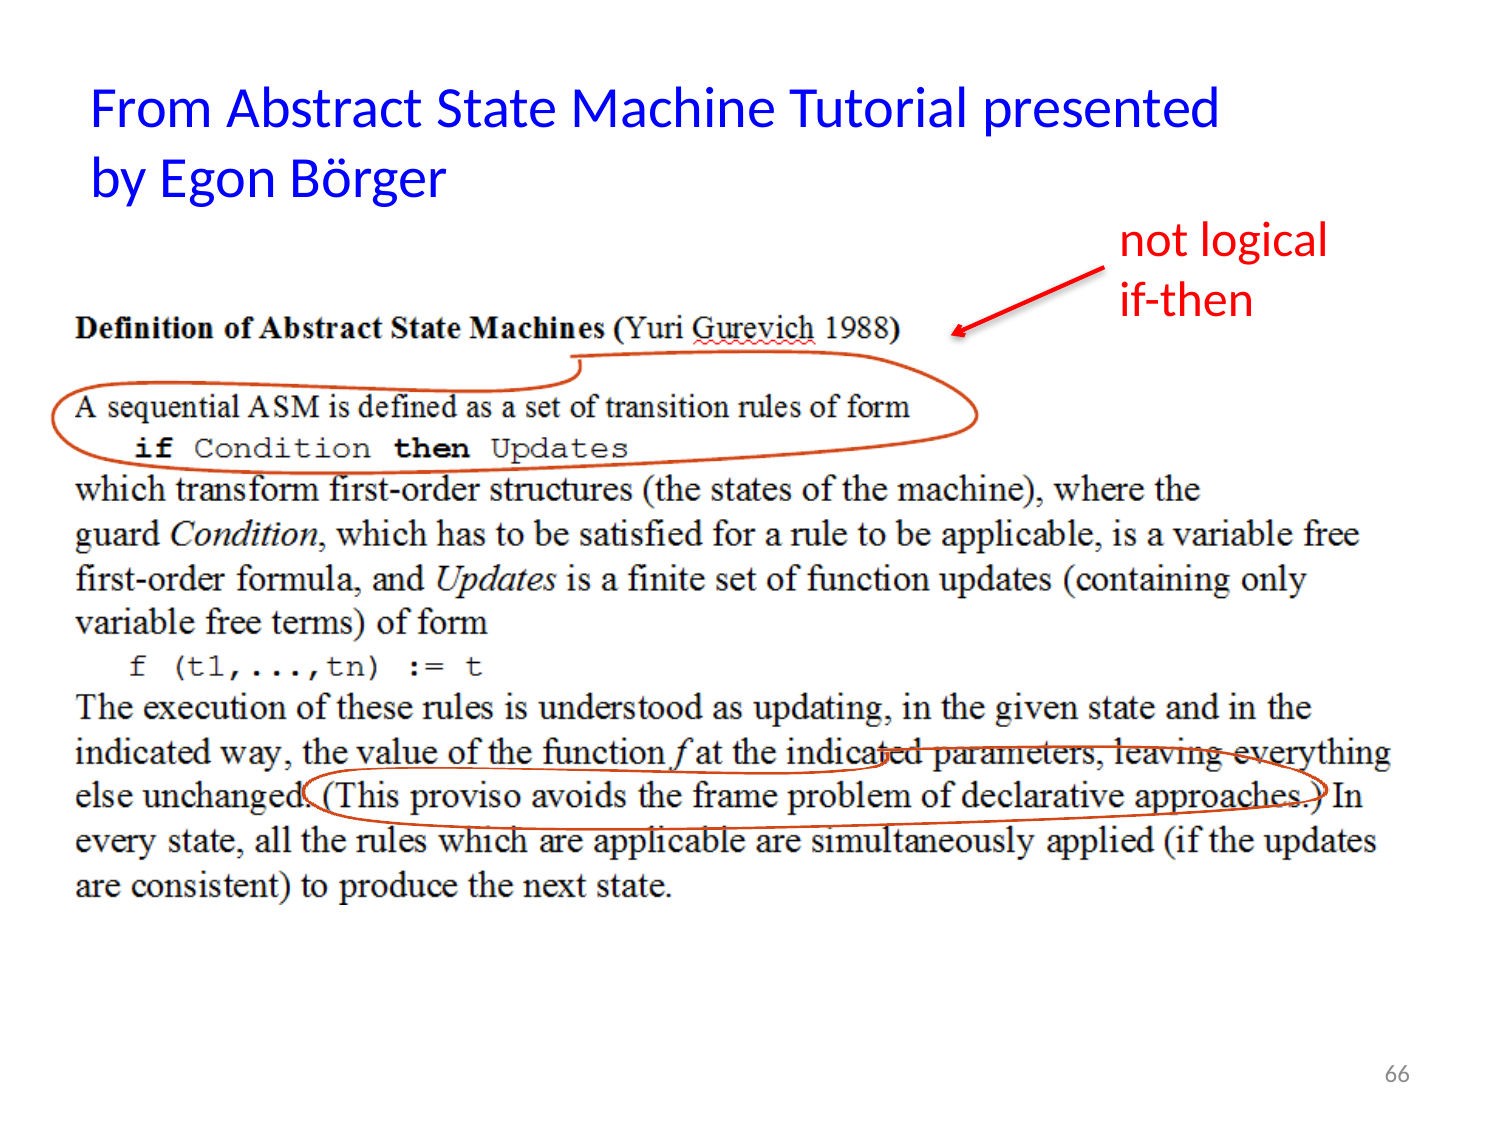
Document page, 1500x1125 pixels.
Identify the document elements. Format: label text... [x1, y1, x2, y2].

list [74, 305, 1426, 906]
picture [277, 734, 1377, 835]
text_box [950, 266, 1105, 336]
picture [29, 335, 1022, 484]
title From Abstract State Machine Tutorial presented by Egon Börger [75, 45, 1425, 233]
slide_number 66 [1074, 1042, 1425, 1103]
text_box not logical if-then [1104, 198, 1459, 334]
